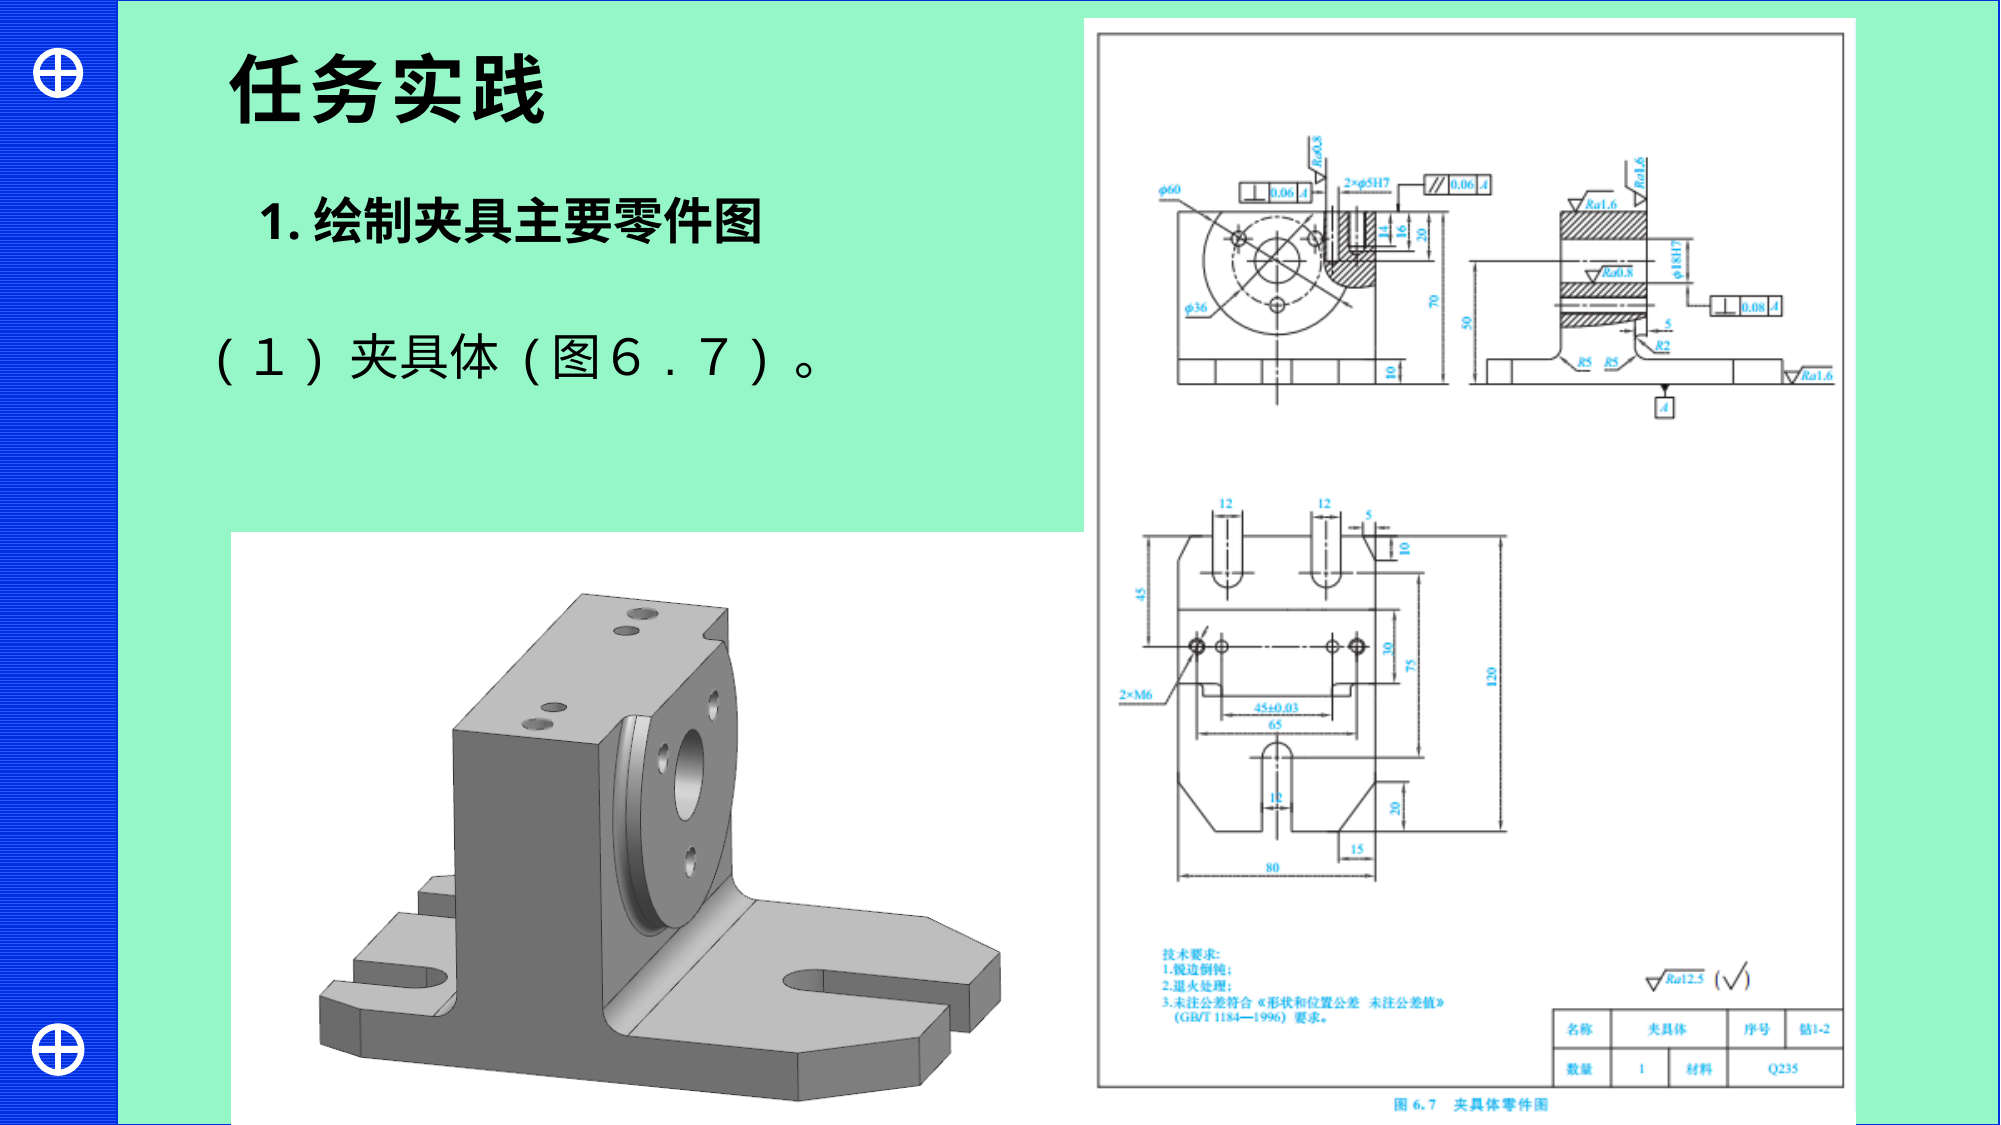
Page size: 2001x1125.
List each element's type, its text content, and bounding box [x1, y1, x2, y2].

text_box (１) 夹具体 (图６.７) 。 [126, 287, 1084, 428]
text_box 1.绘制夹具主要零件图 [243, 182, 1084, 258]
text_box 任务实践 [126, 18, 1084, 140]
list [230, 532, 1085, 1125]
picture [1084, 18, 1856, 1125]
